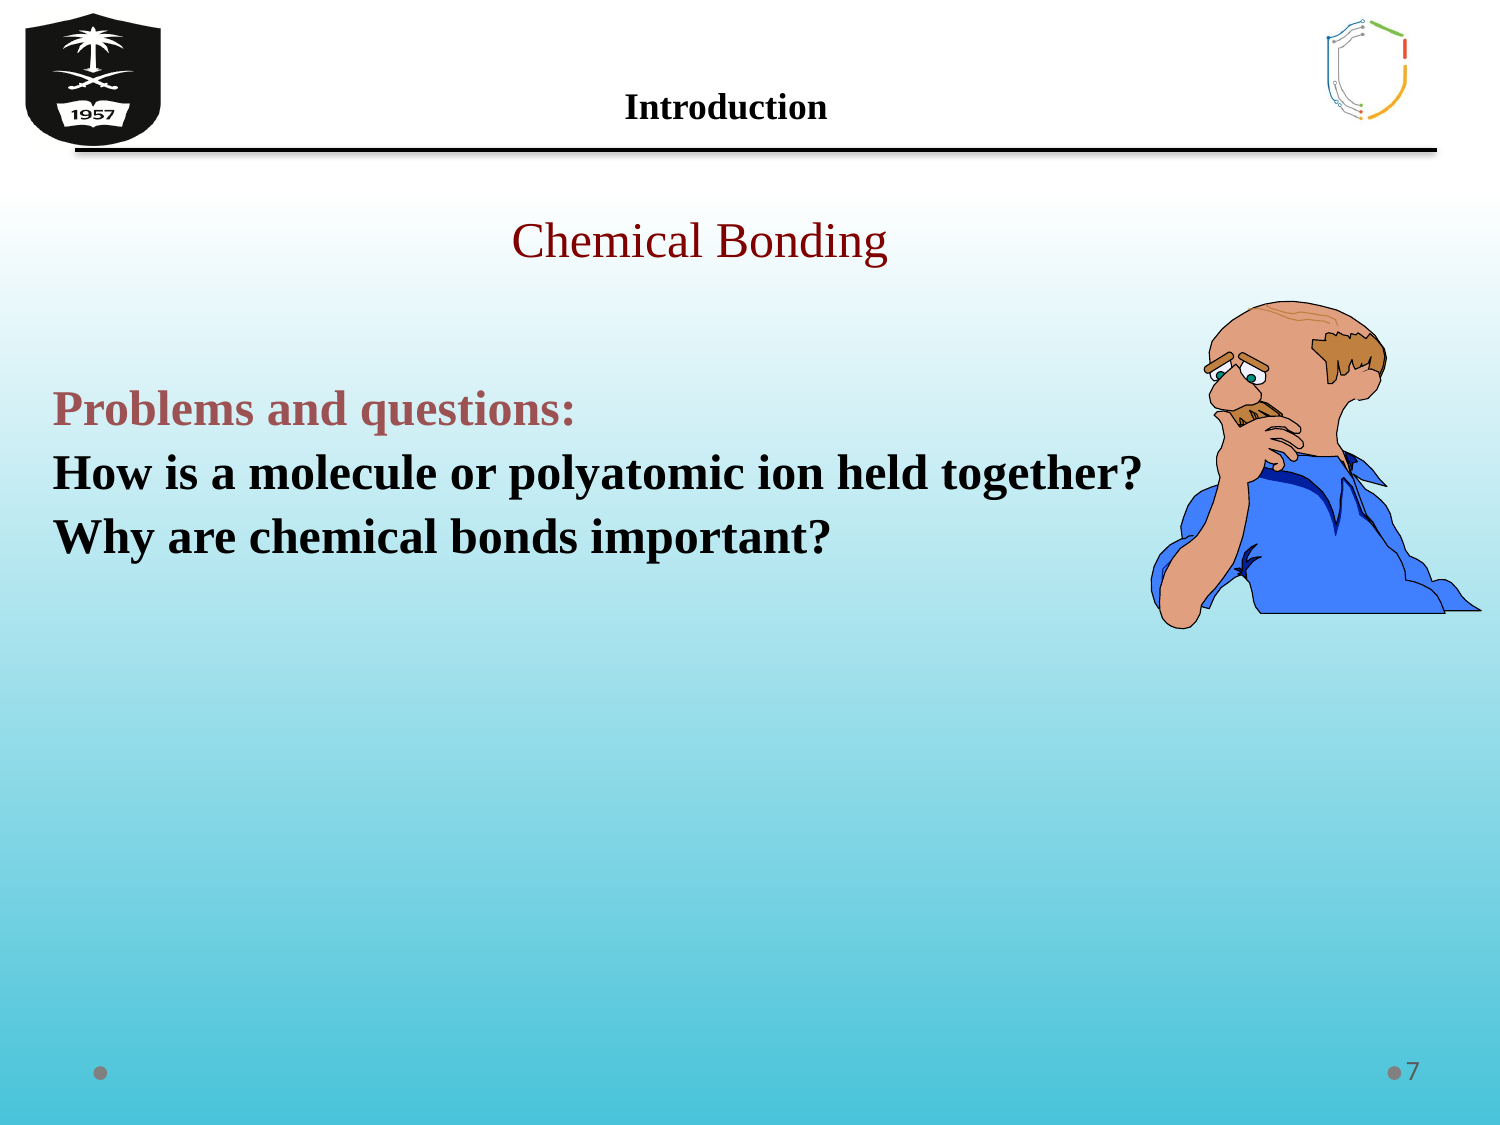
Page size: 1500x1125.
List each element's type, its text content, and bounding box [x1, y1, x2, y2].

picture [24, 12, 163, 151]
title Chemical Bonding [174, 187, 1225, 275]
list Problems and questions: How is a molecule or polyatomic ion held together? Why are chemical bonds important? [37, 375, 1144, 600]
picture [1149, 299, 1483, 631]
picture [1308, 12, 1426, 137]
slide_number 7 [1401, 1042, 1494, 1103]
text_box Introduction [609, 74, 852, 135]
